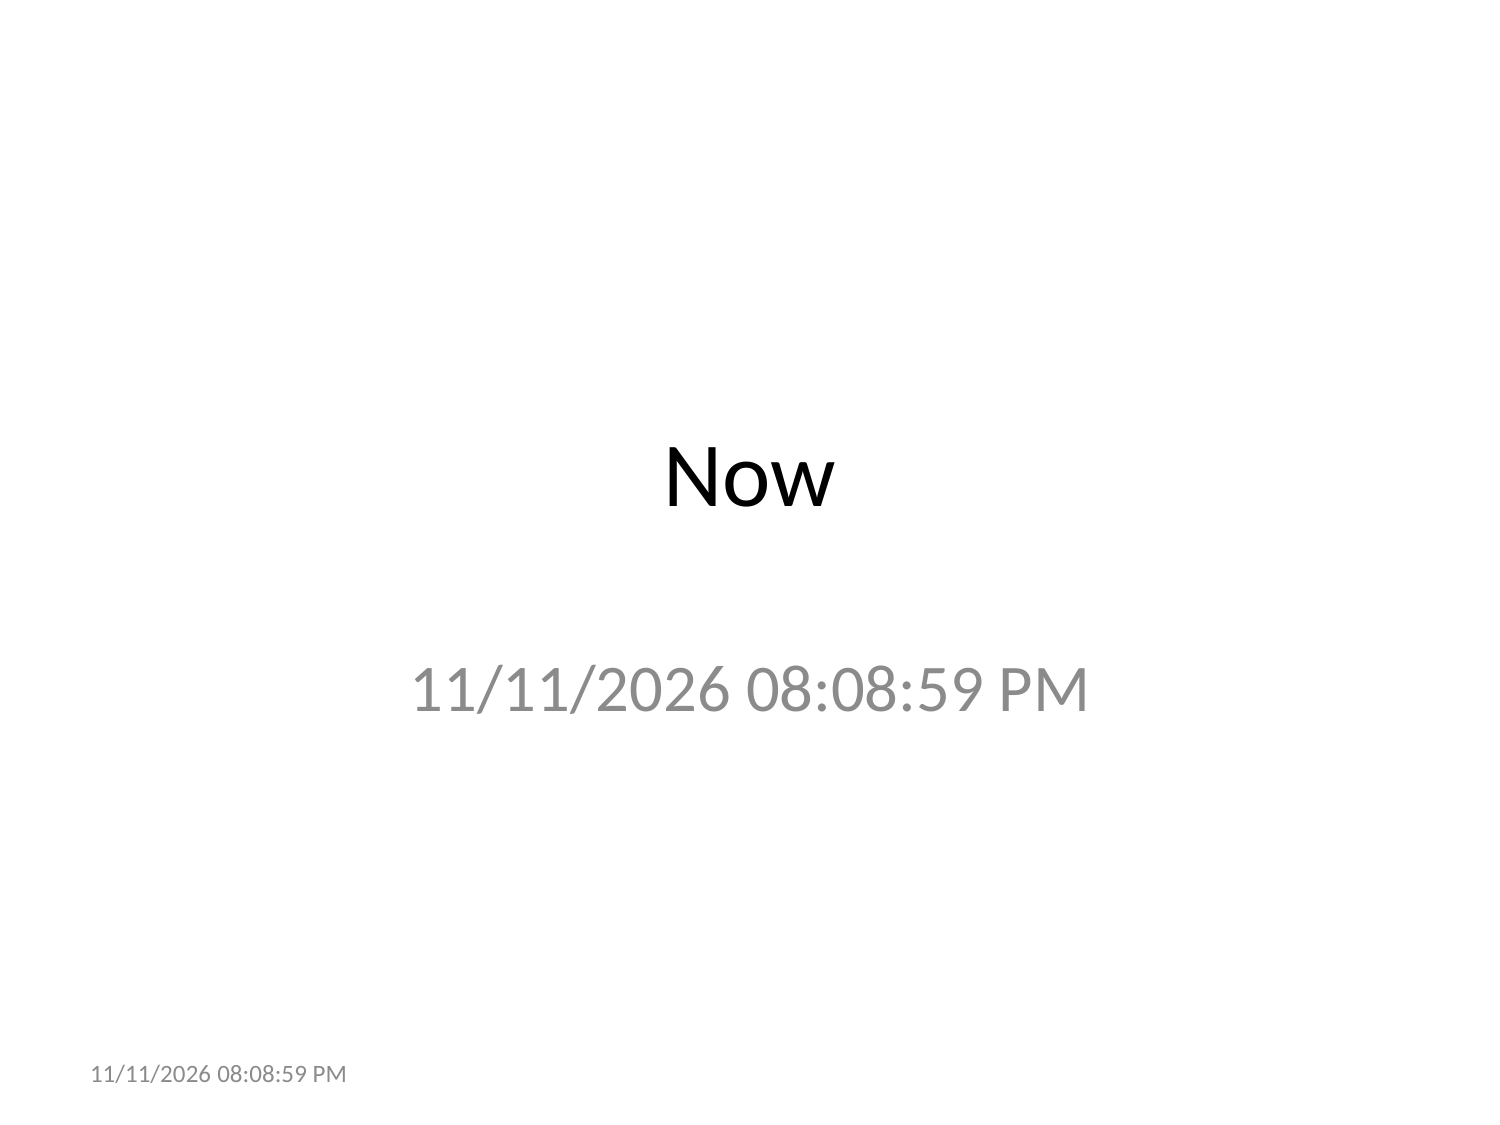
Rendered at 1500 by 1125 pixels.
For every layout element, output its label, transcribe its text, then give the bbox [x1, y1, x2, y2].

title Now [112, 349, 1388, 591]
subtitle 2011-12-19 10:20:04 AM [225, 637, 1275, 925]
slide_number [75, 1042, 425, 1103]
